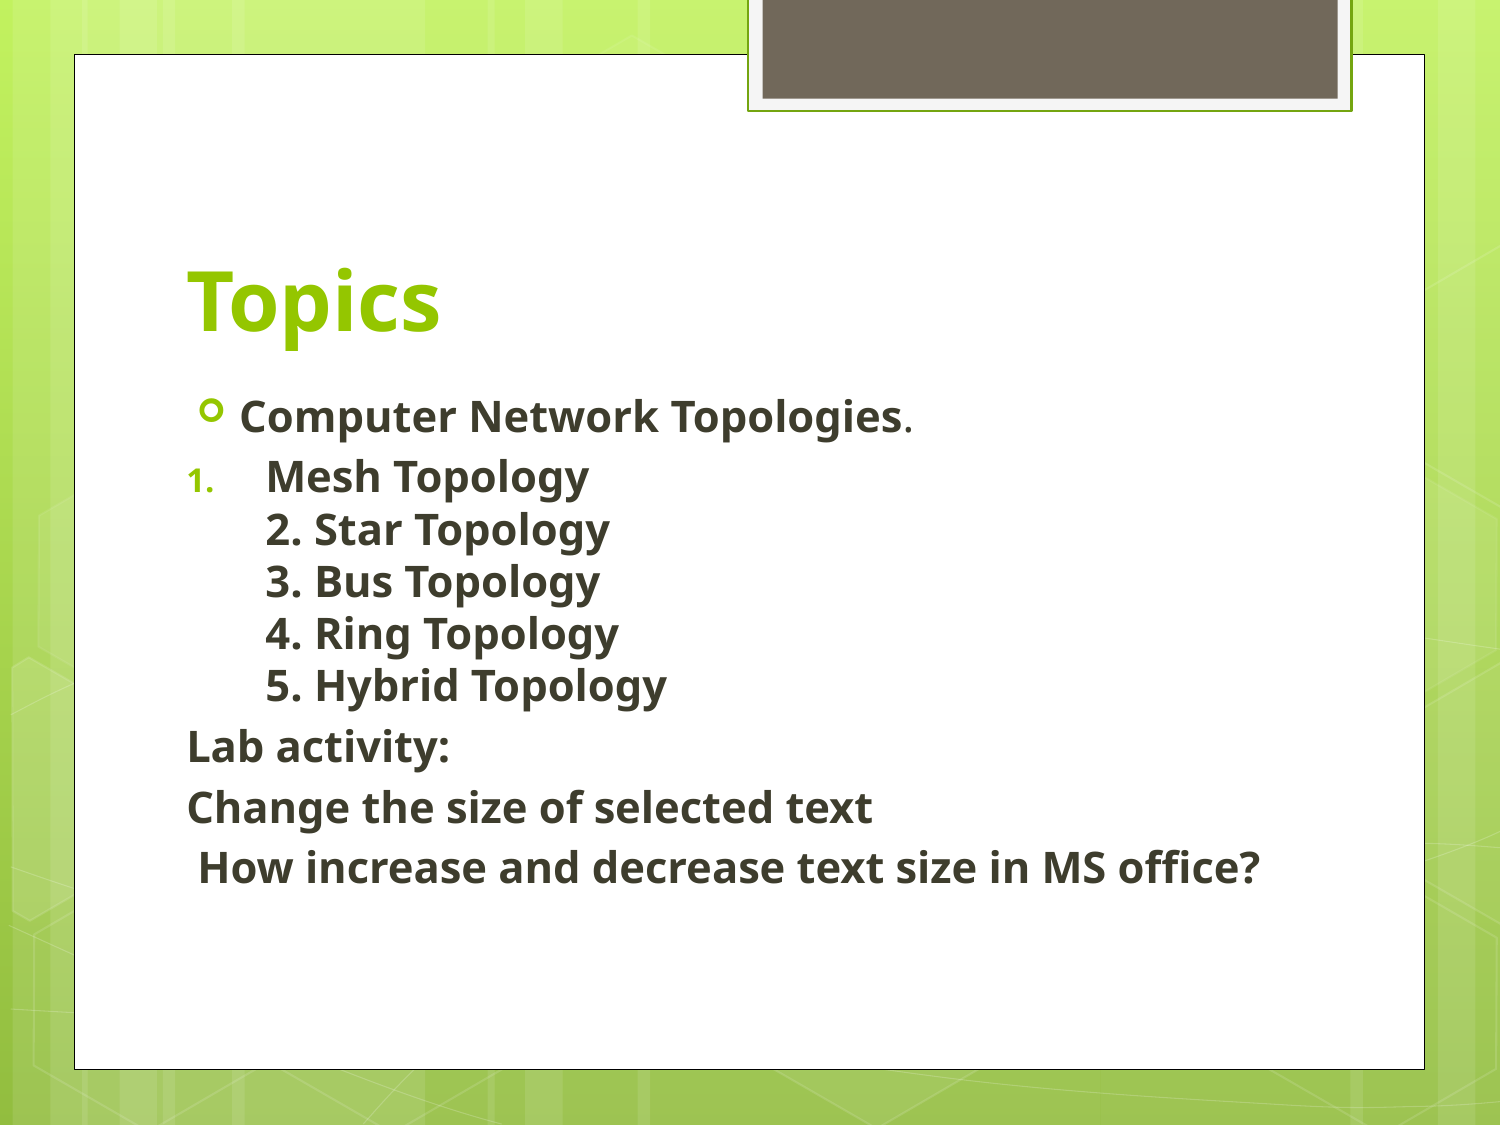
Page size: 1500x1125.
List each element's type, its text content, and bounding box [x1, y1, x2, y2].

list Computer Network Topologies. Mesh Topology 2. Star Topology 3. Bus Topology 4. Ring Topology 5. Hybrid Topology Lab activity: Change the size of selected text How increase and decrease text size in MS office? [171, 381, 1283, 957]
title Topics [171, 168, 1324, 357]
